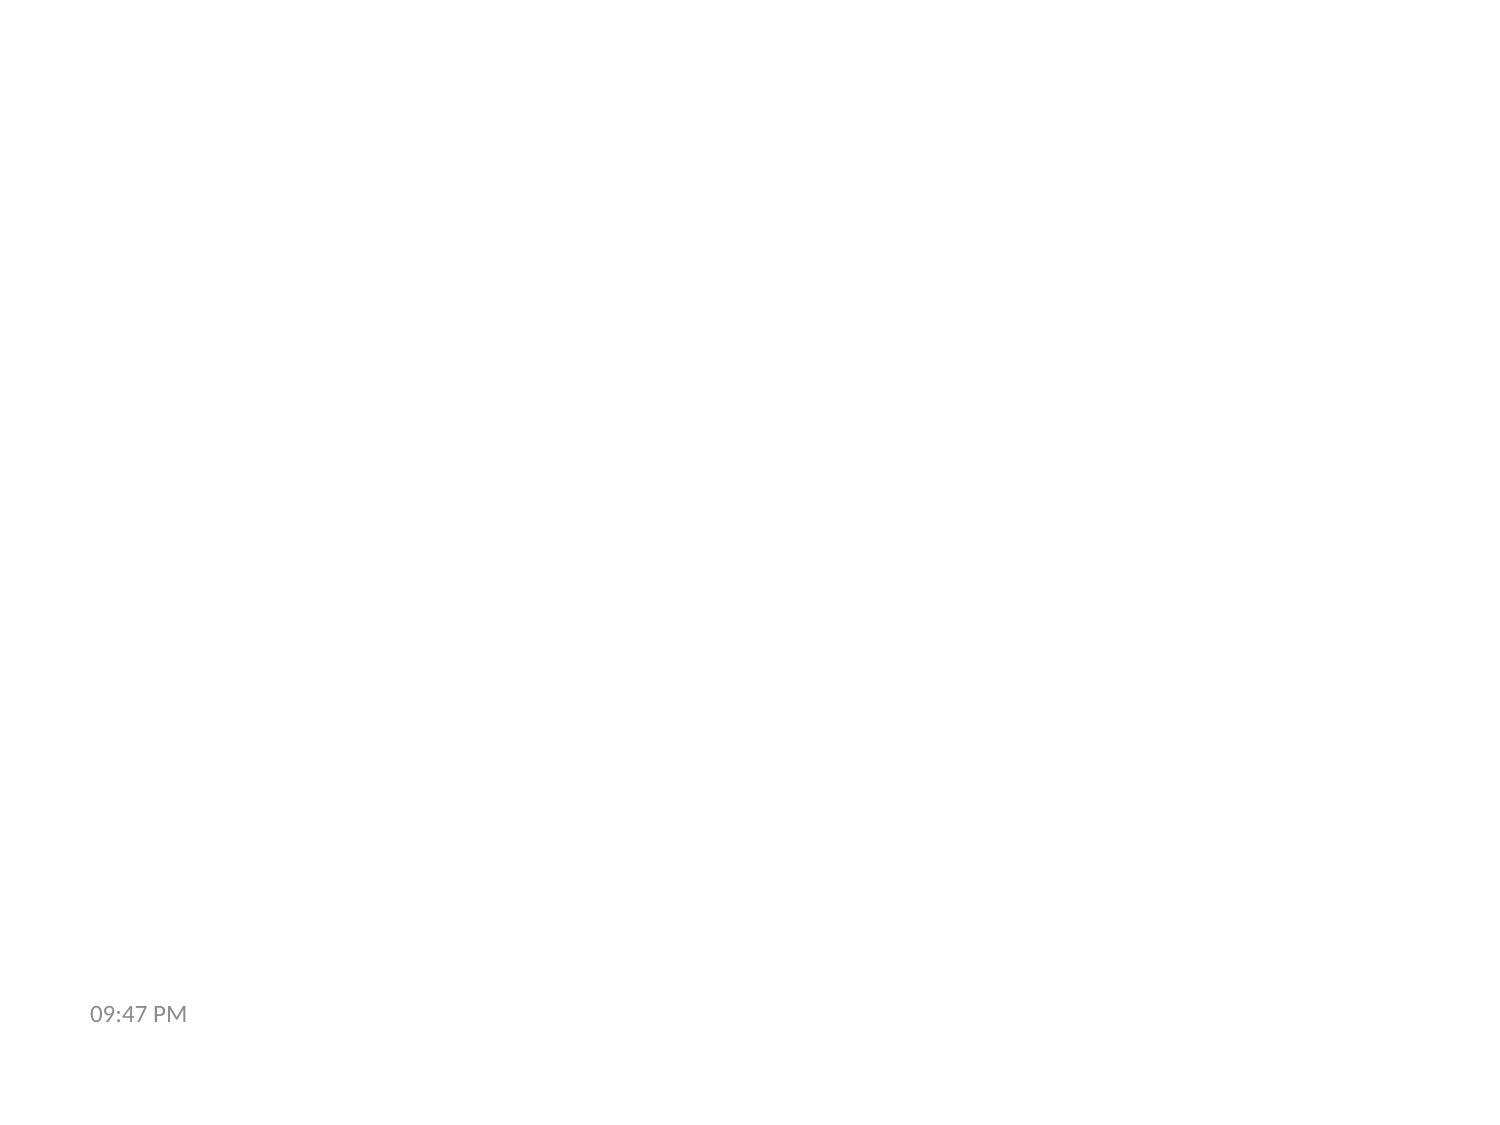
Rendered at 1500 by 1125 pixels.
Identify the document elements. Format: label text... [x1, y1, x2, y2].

text_box 3:35 PM [75, 982, 425, 1043]
